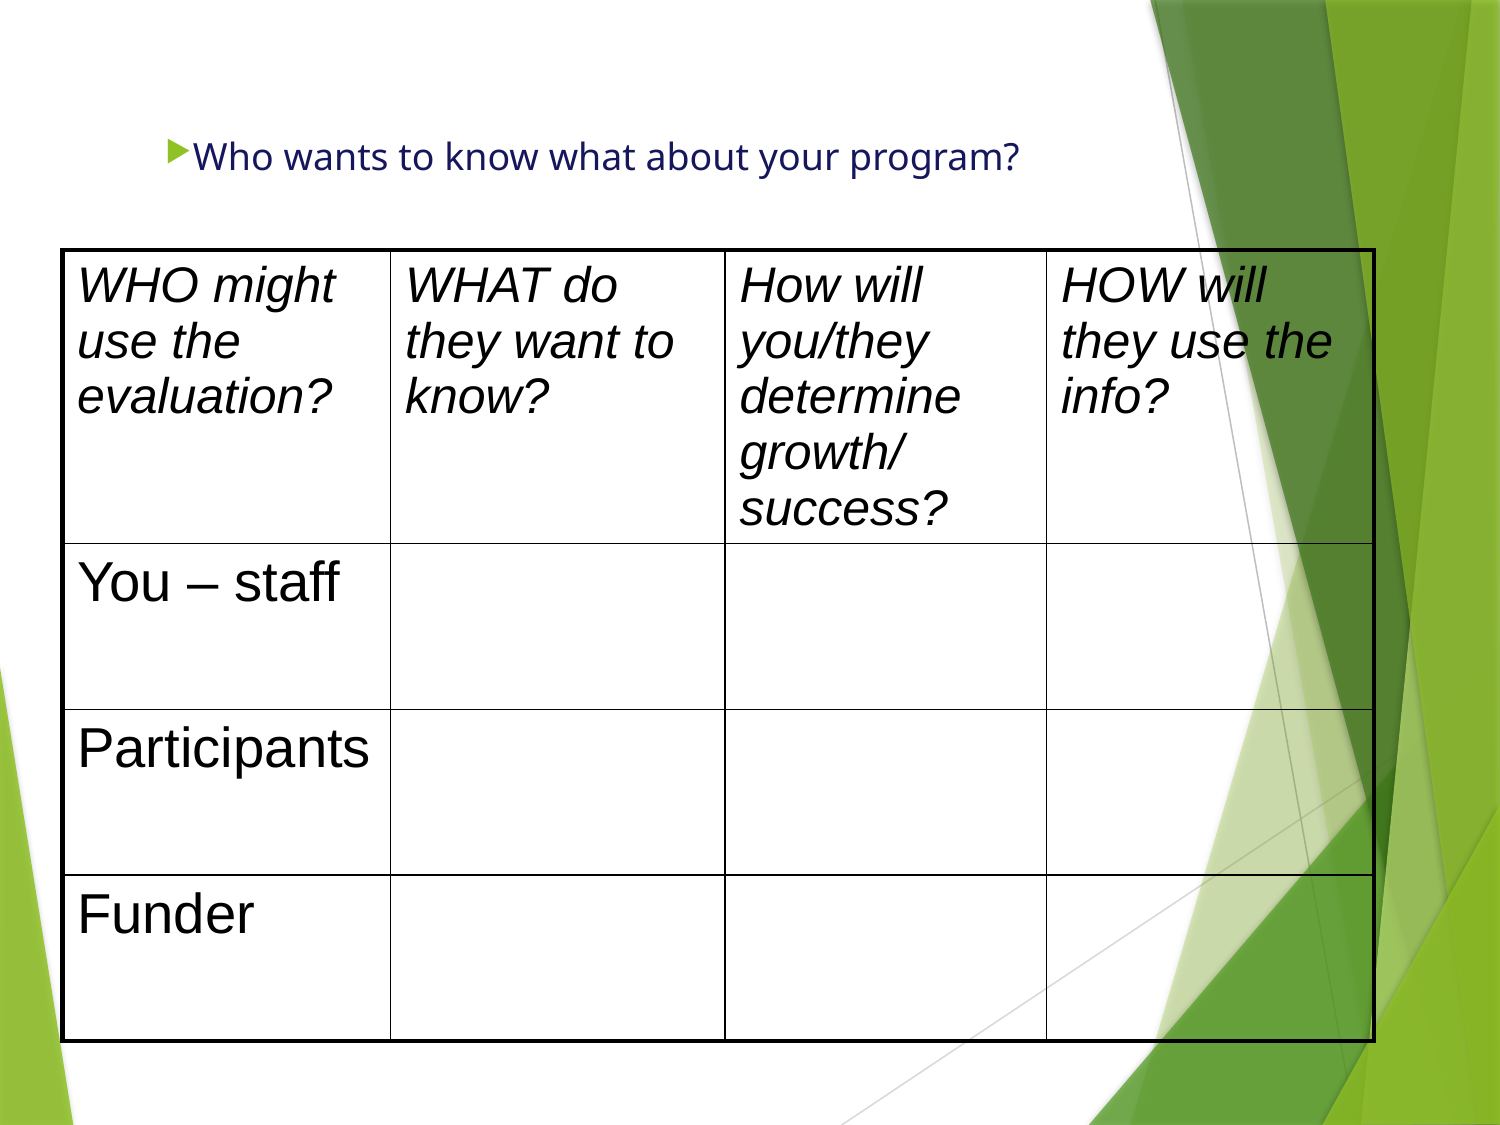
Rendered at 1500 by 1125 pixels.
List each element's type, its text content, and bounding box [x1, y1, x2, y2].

table_cell [726, 876, 1046, 1039]
table_cell [726, 544, 1046, 709]
table_header WHAT do they want to know? [391, 252, 724, 543]
table_cell You – staff [65, 544, 390, 709]
table_header HOW will they use the info? [1047, 252, 1372, 543]
table_cell [1047, 710, 1372, 874]
table_header How will you/they determine growth/ success? [726, 252, 1046, 543]
table_header WHO might use the evaluation? [65, 252, 390, 543]
table_cell [391, 876, 724, 1039]
table_cell [726, 710, 1046, 874]
table_cell Funder [65, 876, 390, 1039]
table_cell [1047, 876, 1372, 1039]
table_cell [391, 544, 724, 709]
table_cell [1047, 544, 1372, 709]
list Who wants to know what about your program? [150, 125, 1413, 325]
table_cell [391, 710, 724, 874]
table_cell Participants [65, 710, 390, 874]
